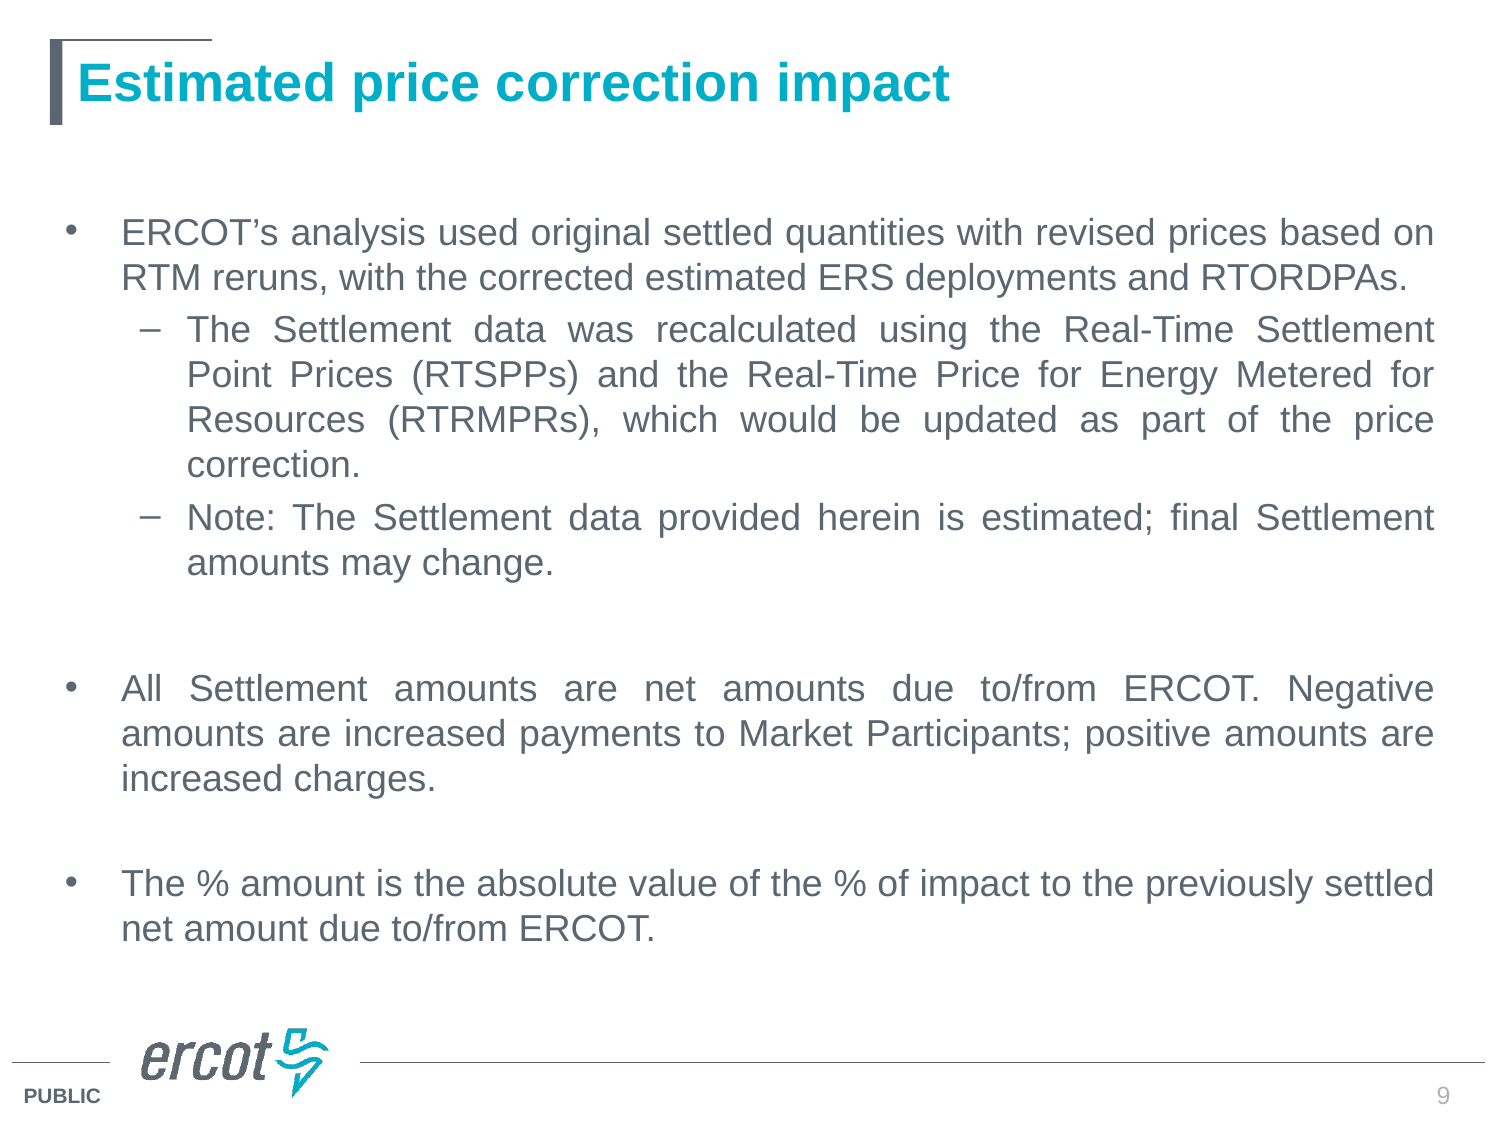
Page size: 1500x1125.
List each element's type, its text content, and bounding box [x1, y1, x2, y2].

title Estimated price correction impact [62, 39, 1450, 125]
picture [137, 1029, 332, 1100]
list ERCOT’s analysis used original settled quantities with revised prices based on RTM reruns, with the corrected estimated ERS deployments and RTORDPAs. The Settlement data was recalculated using the Real-Time Settlement Point Prices (RTSPPs) and the Real-Time Price for Energy Metered for Resources (RTRMPRs), which would be updated as part of the price correction. Note: The Settlement data provided herein is estimated; final Settlement amounts may change. All Settlement amounts are net amounts due to/from ERCOT. Negative amounts are increased payments to Market Participants; positive amounts are increased charges. The % amount is the absolute value of the % of impact to the previously settled net amount due to/from ERCOT. [50, 200, 1450, 1029]
slide_number 9 [1400, 1076, 1488, 1113]
